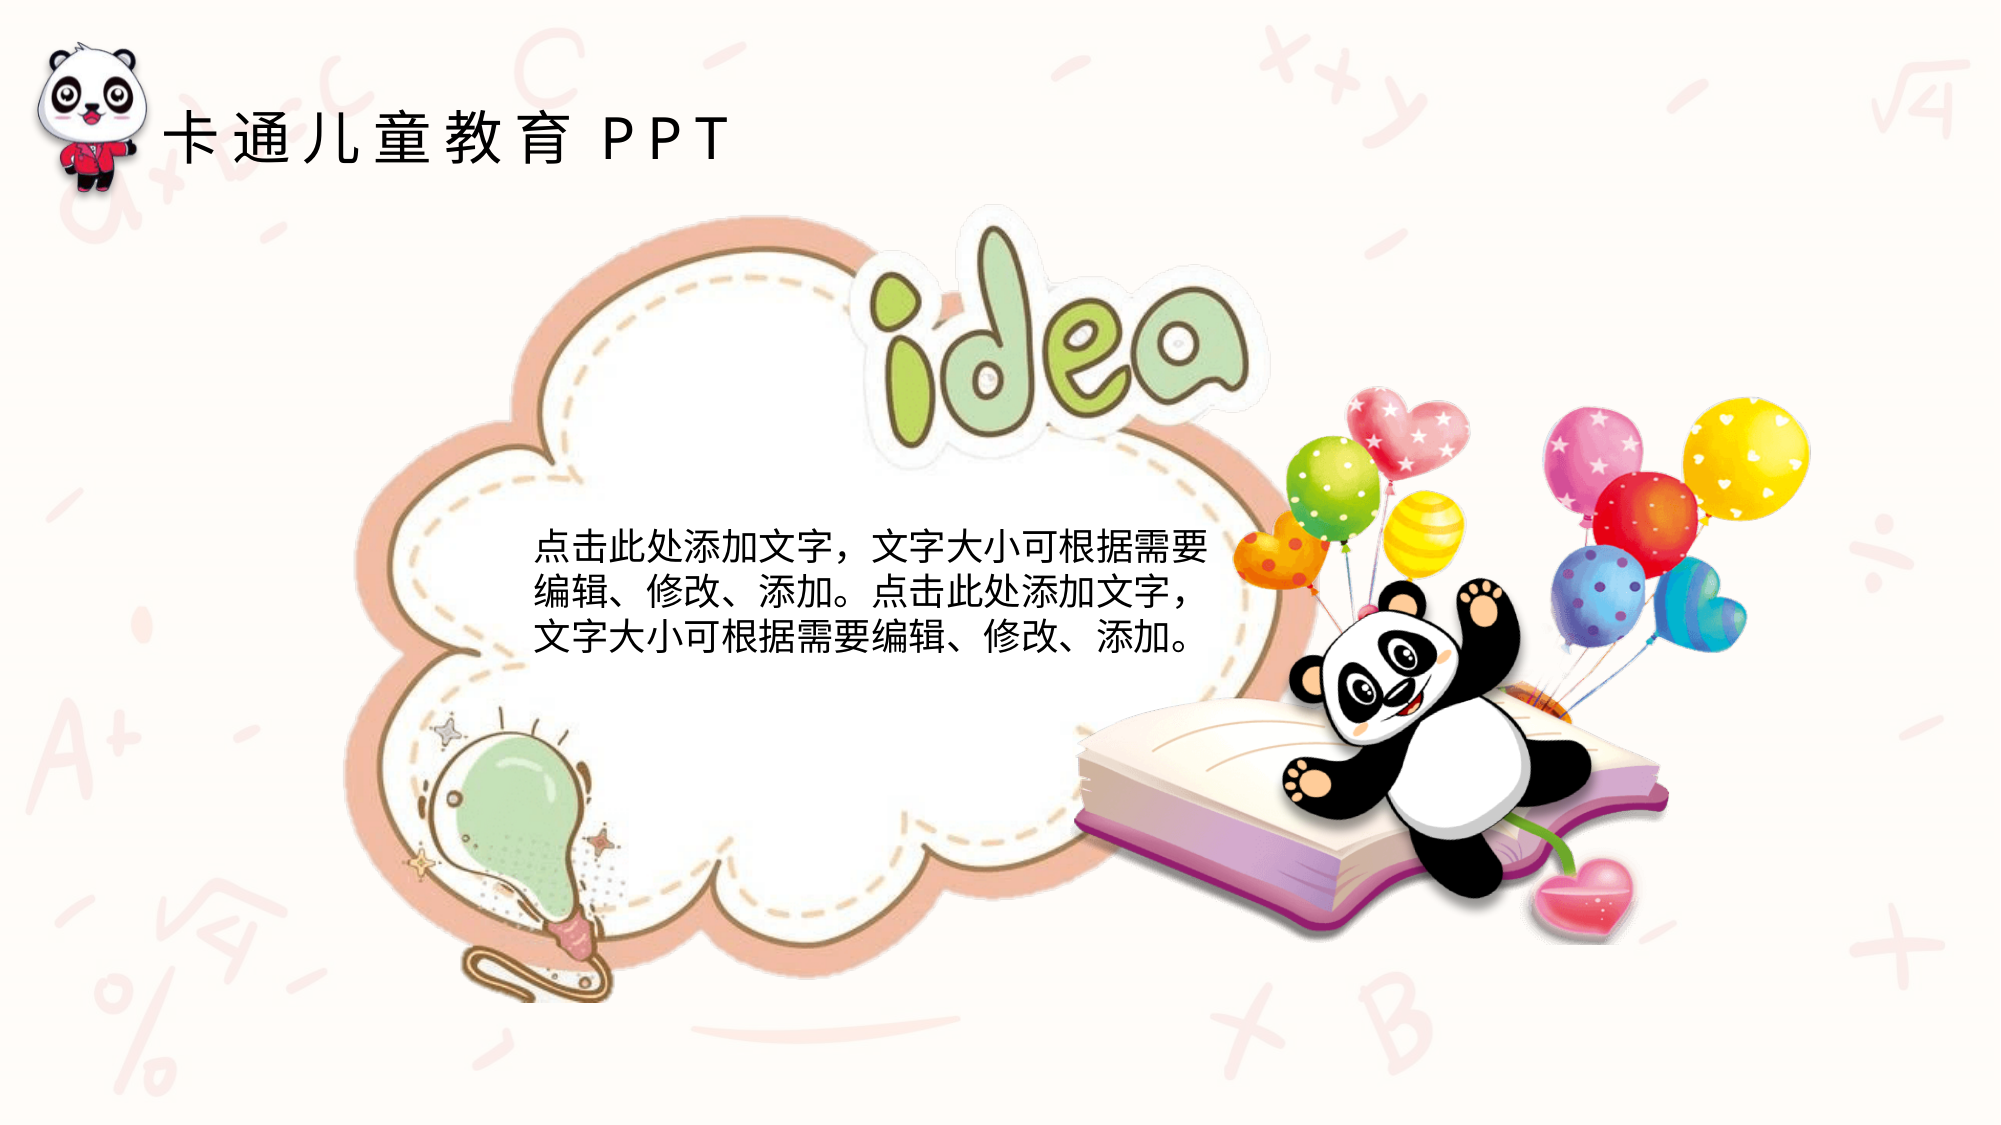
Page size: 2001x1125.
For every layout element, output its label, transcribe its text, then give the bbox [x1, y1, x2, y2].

picture [308, 179, 1818, 1003]
text_box 卡通儿童教育PPT [153, 94, 759, 179]
picture [33, 31, 153, 196]
